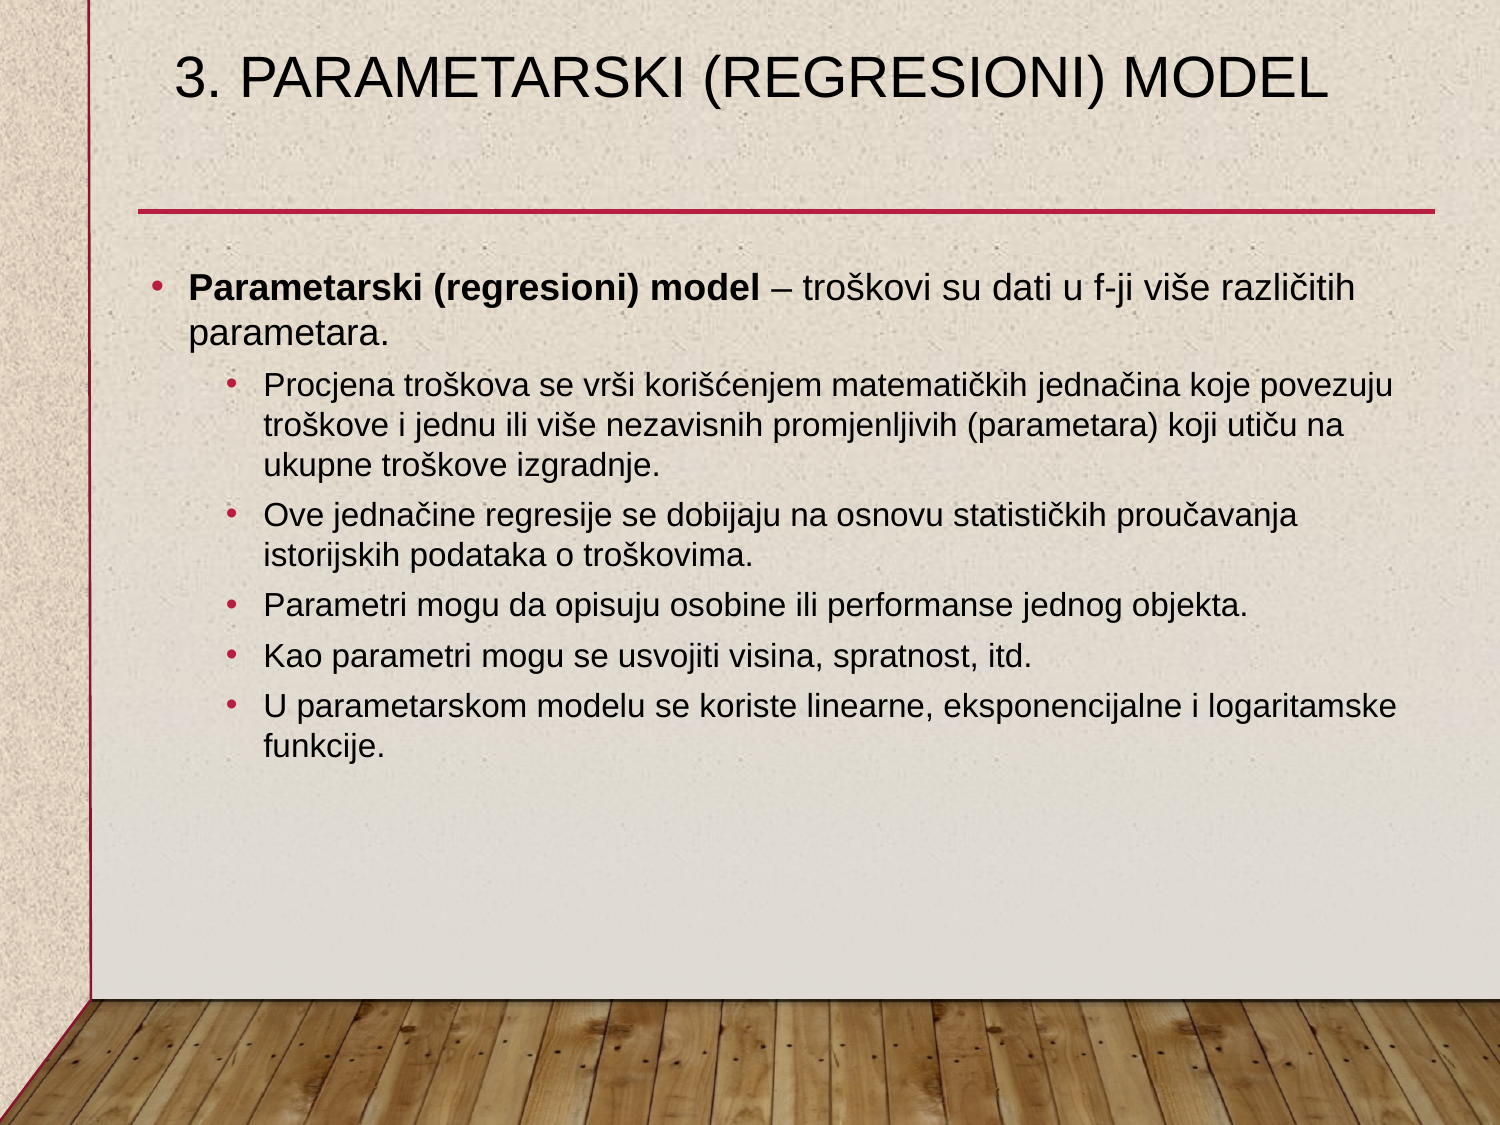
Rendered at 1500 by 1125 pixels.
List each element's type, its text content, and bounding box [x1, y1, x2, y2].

list Parametarski (regresioni) model – troškovi su dati u f-ji više različitih parametara. Procjena troškova se vrši korišćenjem matematičkih jednačina koje povezuju troškove i jednu ili više nezavisnih promjenljivih (parametara) koji utiču na ukupne troškove izgradnje. Ove jednačine regresije se dobijaju na osnovu statističkih proučavanja istorijskih podataka o troškovima. Parametri mogu da opisuju osobine ili performanse jednog objekta. Kao parametri mogu se usvojiti visina, spratnost, itd. U parametarskom modelu se koriste linearne, eksponencijalne i logaritamske funkcije. [135, 255, 1436, 976]
picture [0, 999, 1500, 1125]
picture [91, 0, 1500, 395]
title 3. Parametarski (regresioni) model [159, 32, 1412, 205]
